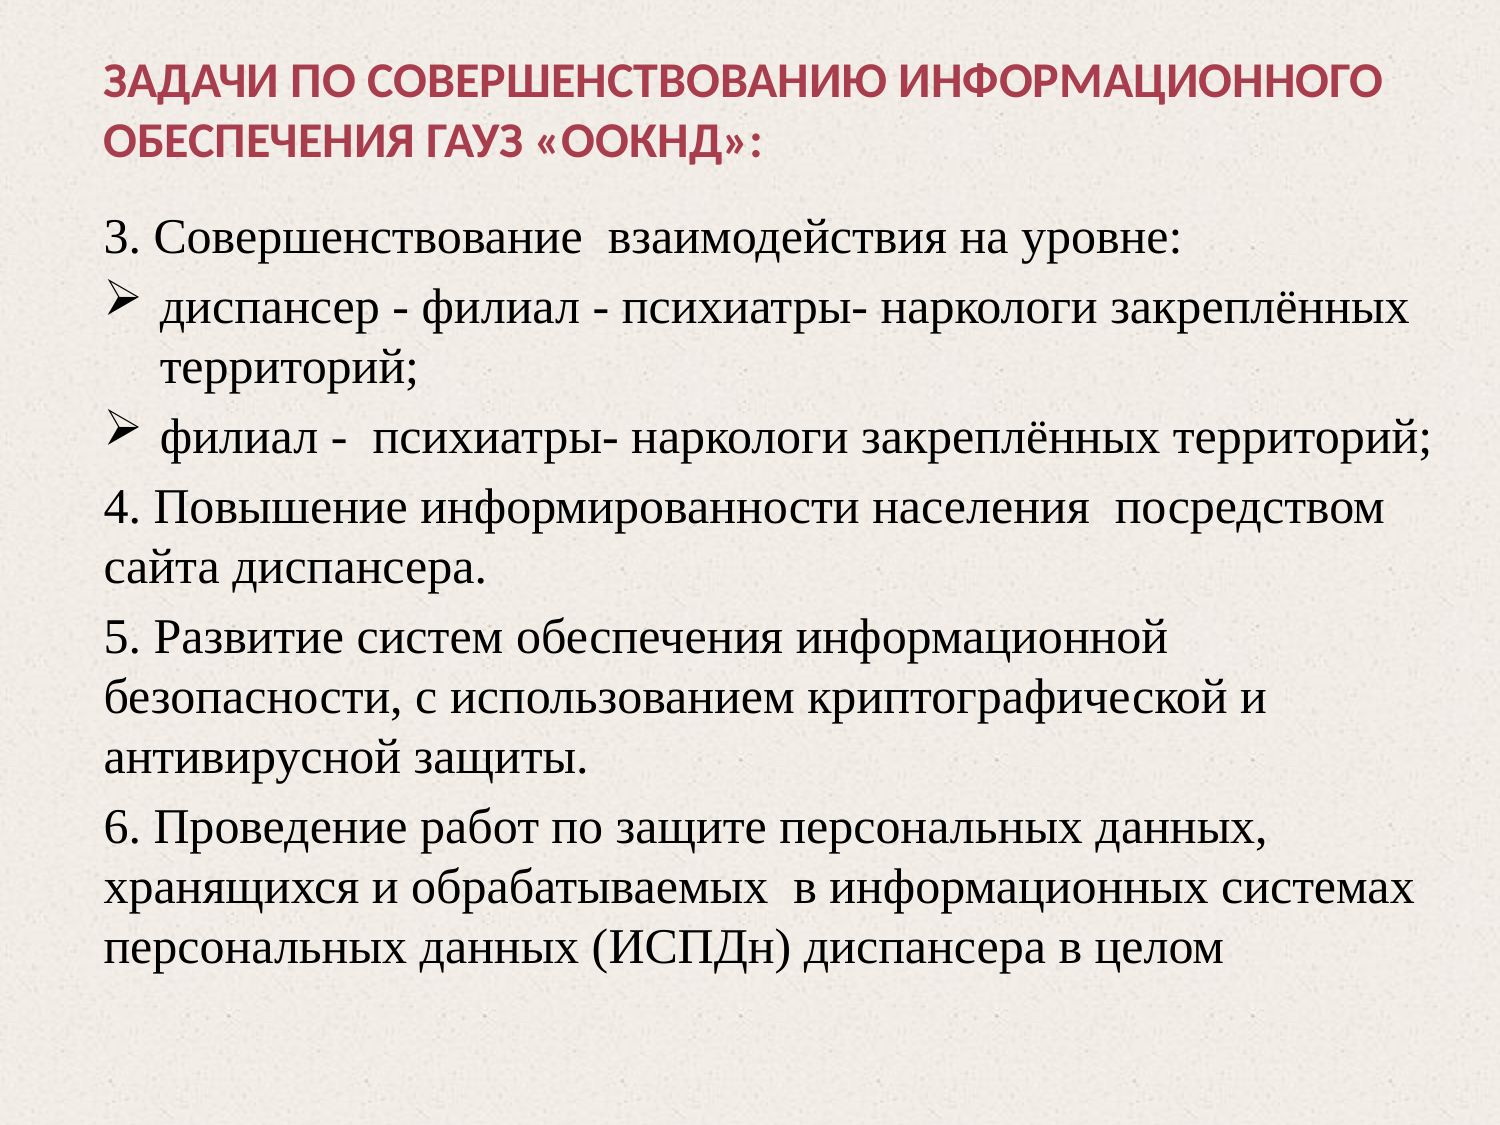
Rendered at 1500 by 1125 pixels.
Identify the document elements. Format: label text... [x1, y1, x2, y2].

list 3. Совершенствование взаимодействия на уровне: диспансер - филиал - психиатры- наркологи закреплённых территорий; филиал - психиатры- наркологи закреплённых территорий; 4. Повышение информированности населения посредством сайта диспансера. 5. Развитие систем обеспечения информационной безопасности, с использованием криптографической и антивирусной защиты. 6. Проведение работ по защите персональных данных, хранящихся и обрабатываемых в информационных системах персональных данных (ИСПДн) диспансера в целом [88, 196, 1469, 1006]
title Задачи по совершенствованию информационного обеспечения ГАУЗ «ООКНД»: [88, 42, 1426, 173]
